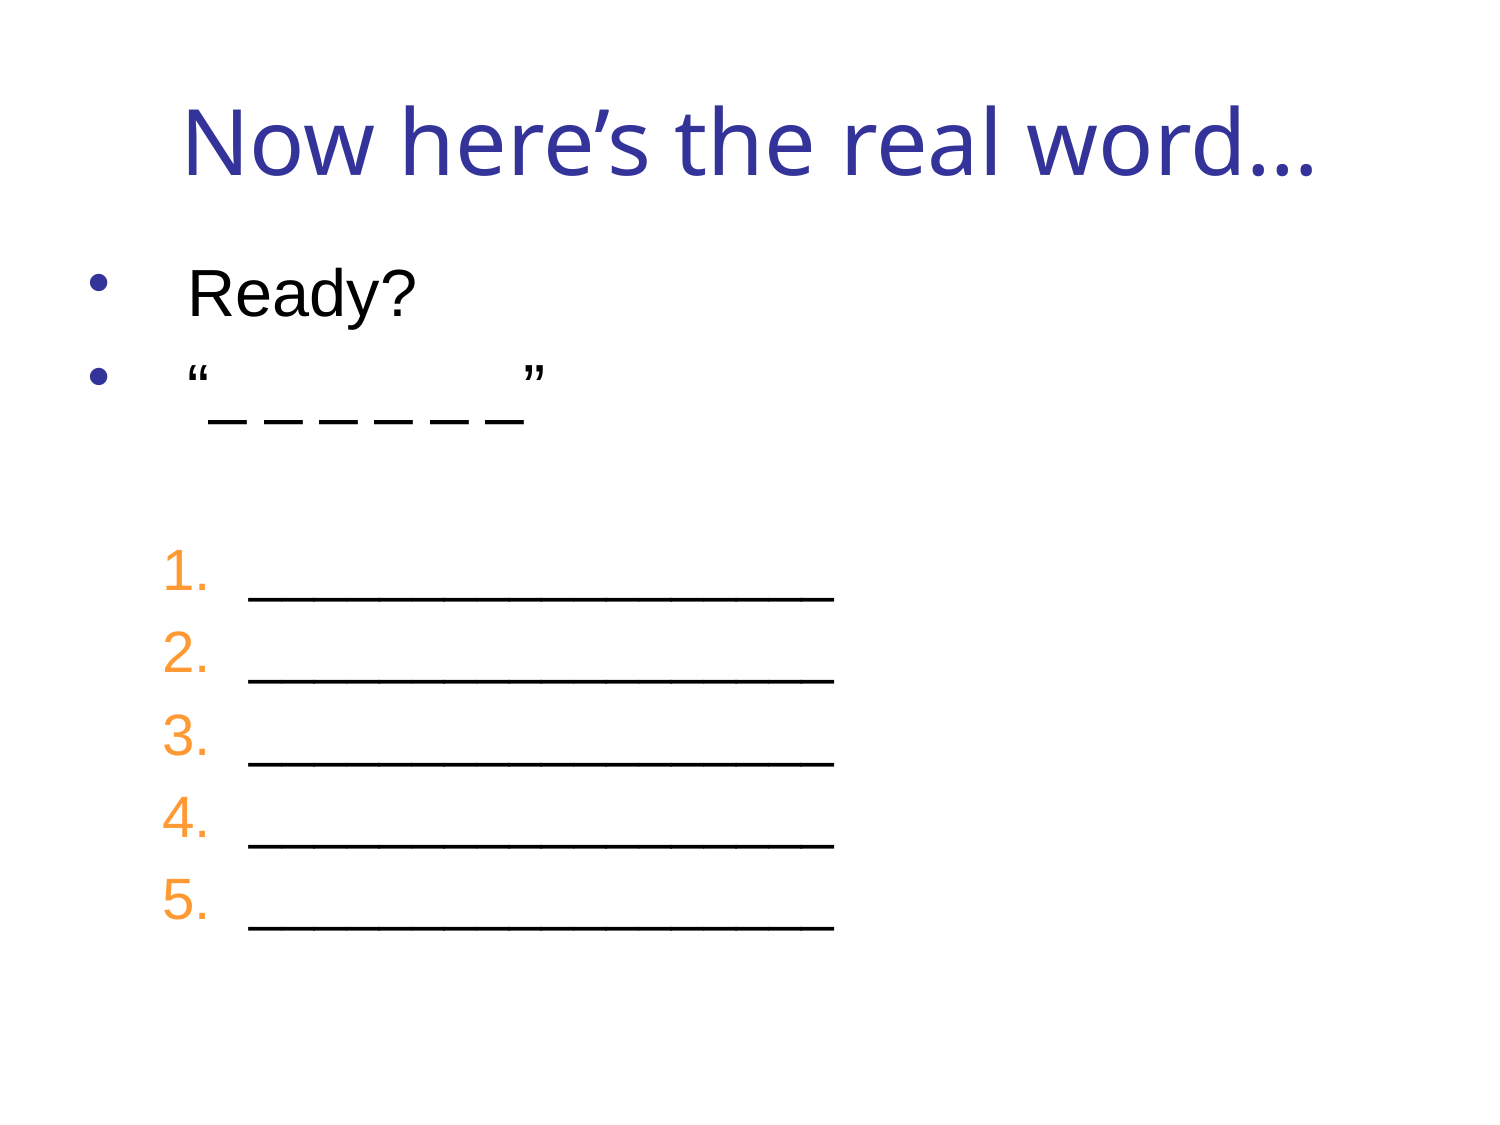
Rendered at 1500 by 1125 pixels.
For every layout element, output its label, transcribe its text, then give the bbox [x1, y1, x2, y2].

list Ready? “_ _ _ _ _ _” __________________ __________________ __________________ __________________ __________________ [86, 249, 1438, 993]
title Now here’s the real word… [74, 44, 1426, 234]
